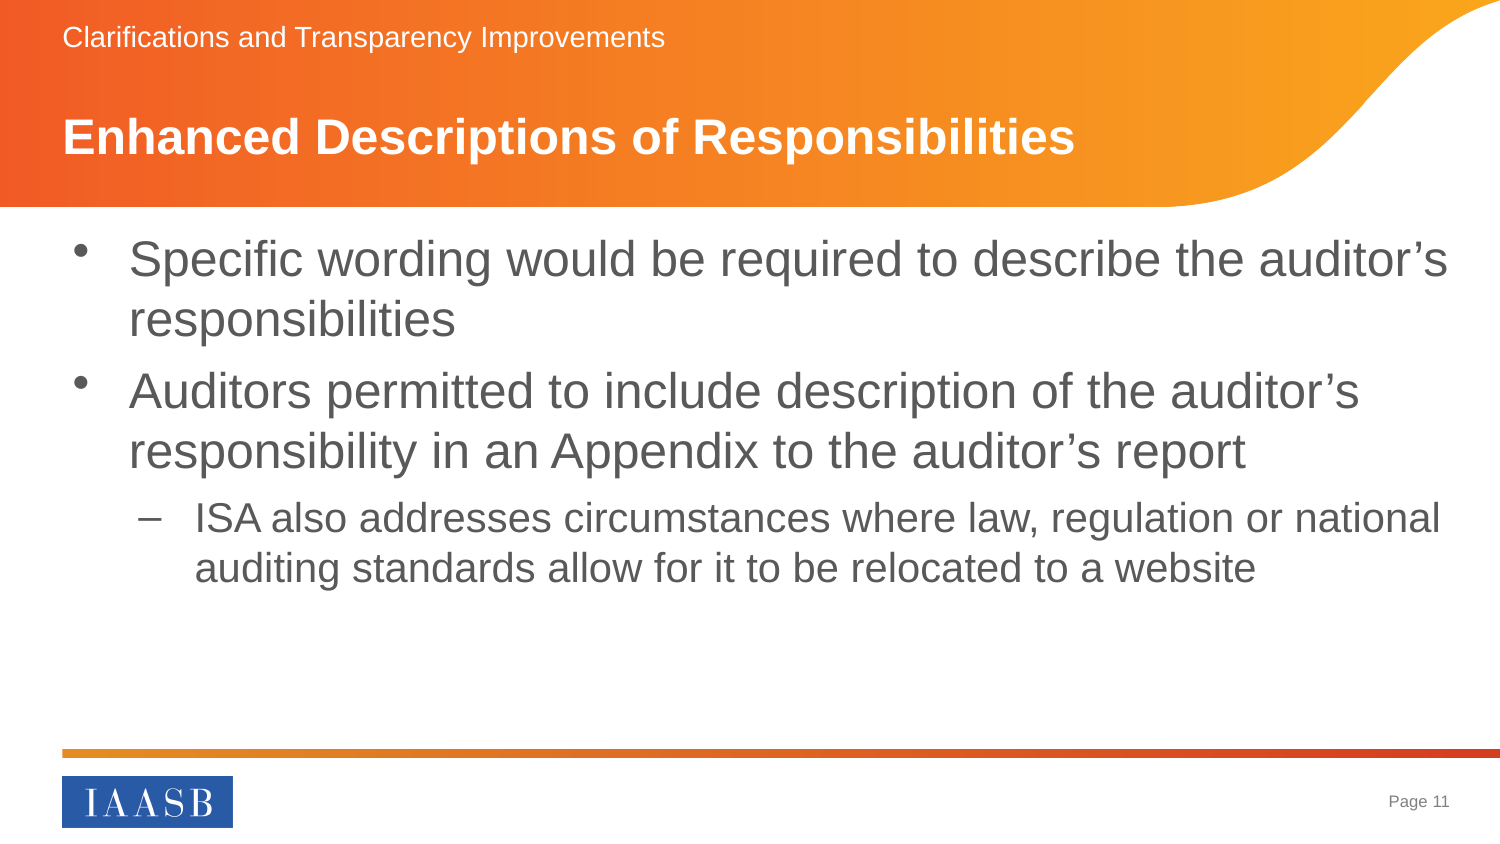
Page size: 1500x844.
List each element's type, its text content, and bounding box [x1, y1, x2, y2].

subtitle [24, 18, 763, 66]
title Enhanced Descriptions of Responsibilities [62, 96, 1300, 172]
text_box Clarifications and Transparency Improvements [62, 18, 700, 47]
list Specific wording would be required to describe the auditor’s responsibilities Auditors permitted to include description of the auditor’s responsibility in an Appendix to the auditor’s report ISA also addresses circumstances where law, regulation or national auditing standards allow for it to be relocated to a website [57, 218, 1496, 835]
picture [0, 0, 1500, 207]
